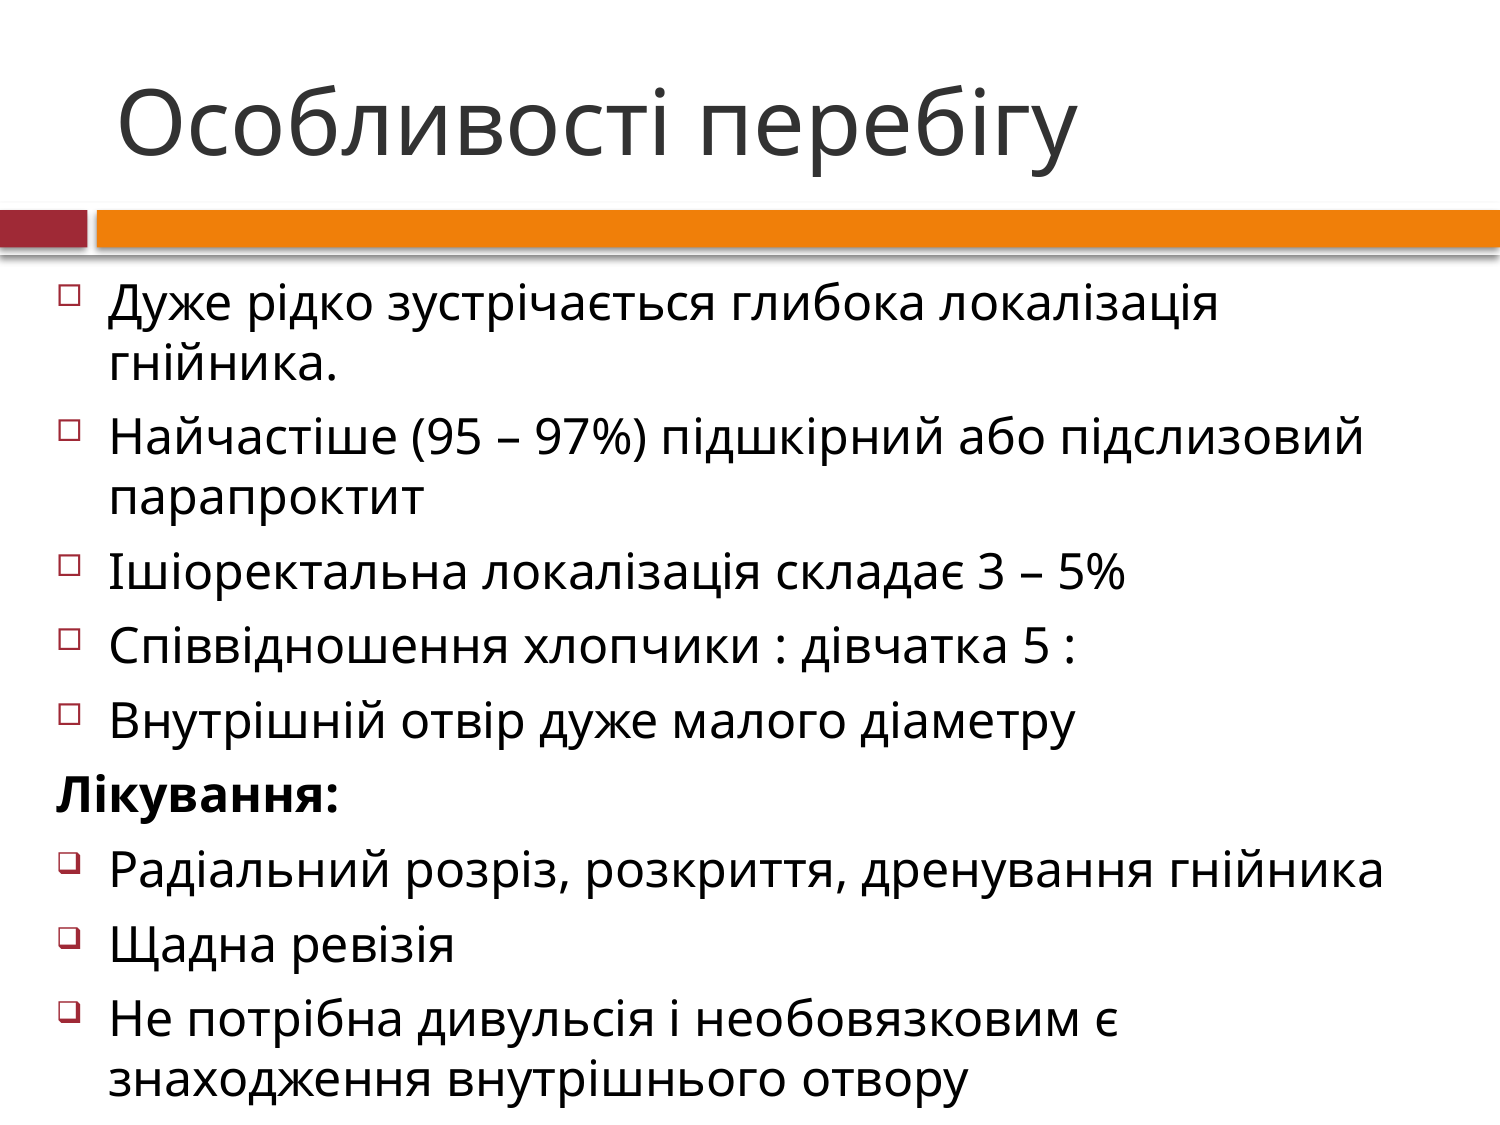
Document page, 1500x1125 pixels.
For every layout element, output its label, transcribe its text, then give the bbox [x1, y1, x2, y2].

list Дуже рідко зустрічається глибока локалізація гнійника. Найчастіше (95 – 97%) підшкірний або підслизовий парапроктит Ішіоректальна локалізація складає 3 – 5% Співвідношення хлопчики : дівчатка 5 : Внутрішній отвір дуже малого діаметру Лікування: Радіальний розріз, розкриття, дренування гнійника Щадна ревізія Не потрібна дивульсія і необовязковим є знаходження внутрішнього отвору Невиправдані складні маніпуляції в рані, введення барвника [41, 262, 1471, 1083]
title Особливості перебігу [100, 37, 1438, 200]
